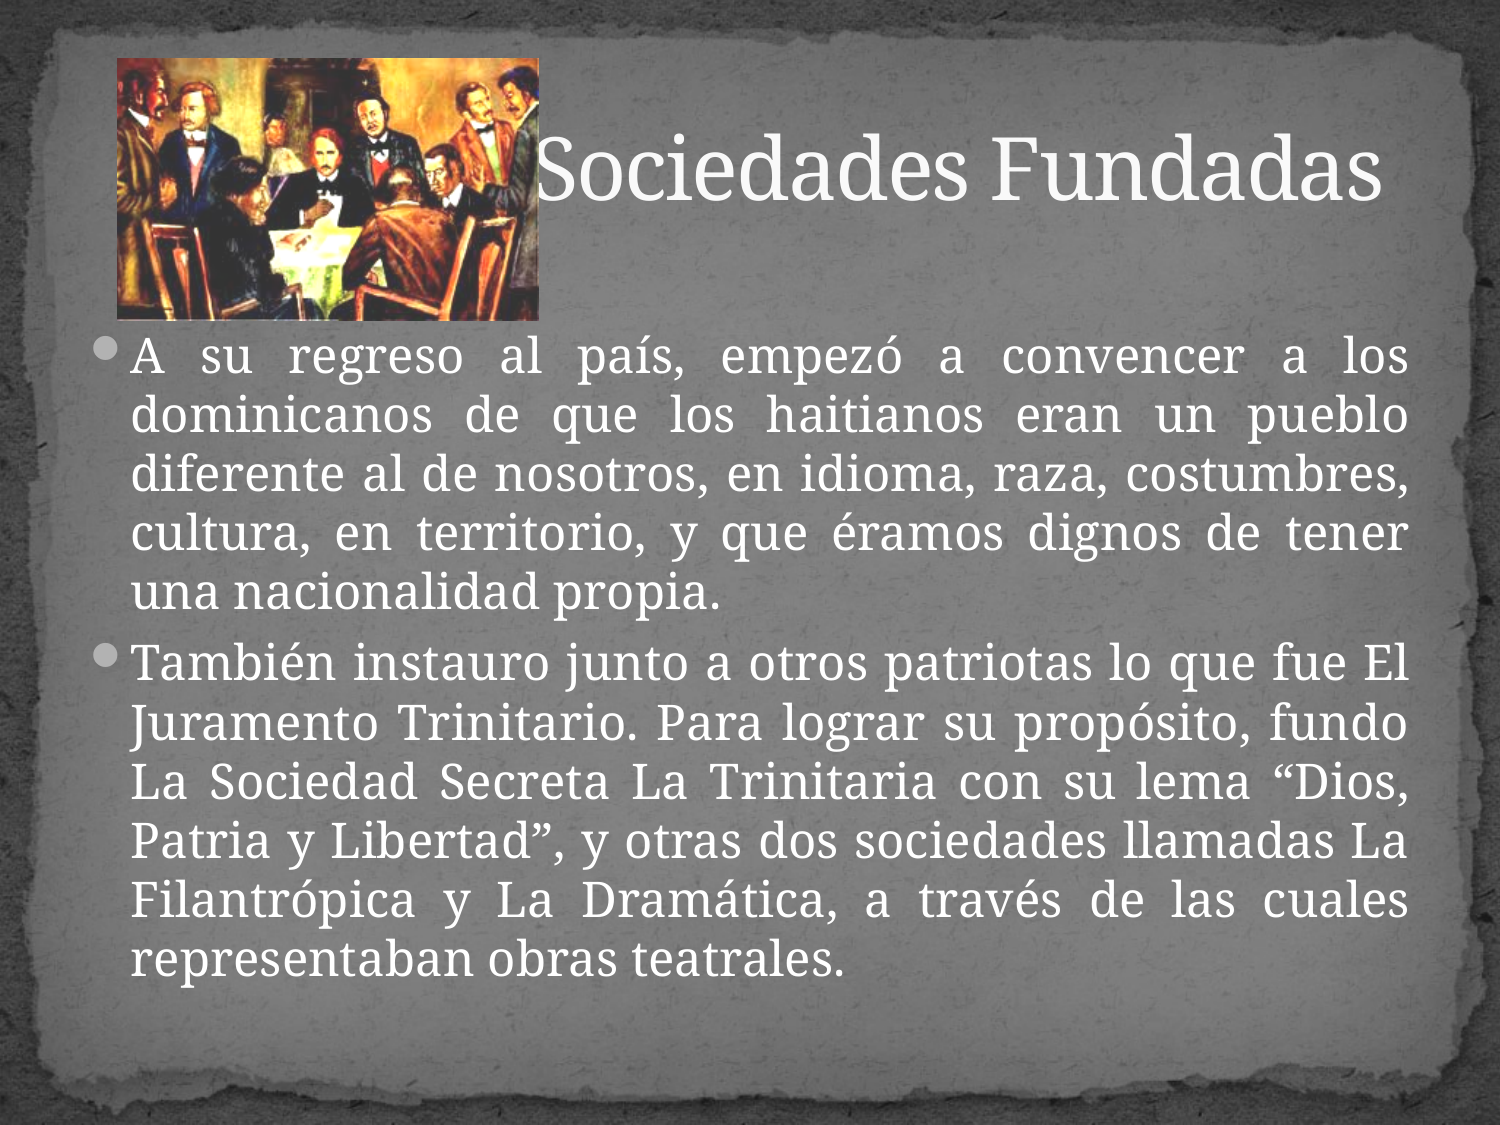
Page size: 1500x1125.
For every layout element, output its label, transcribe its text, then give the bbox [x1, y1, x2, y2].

title Sociedades Fundadas [74, 24, 1425, 225]
list A su regreso al país, empezó a convencer a los dominicanos de que los haitianos eran un pueblo diferente al de nosotros, en idioma, raza, costumbres, cultura, en territorio, y que éramos dignos de tener una nacionalidad propia. También instauro junto a otros patriotas lo que fue El Juramento Trinitario. Para lograr su propósito, fundo La Sociedad Secreta La Trinitaria con su lema “Dios, Patria y Libertad”, y otras dos sociedades llamadas La Filantrópica y La Dramática, a través de las cuales representaban obras teatrales. [75, 316, 1425, 1000]
picture [118, 59, 539, 321]
